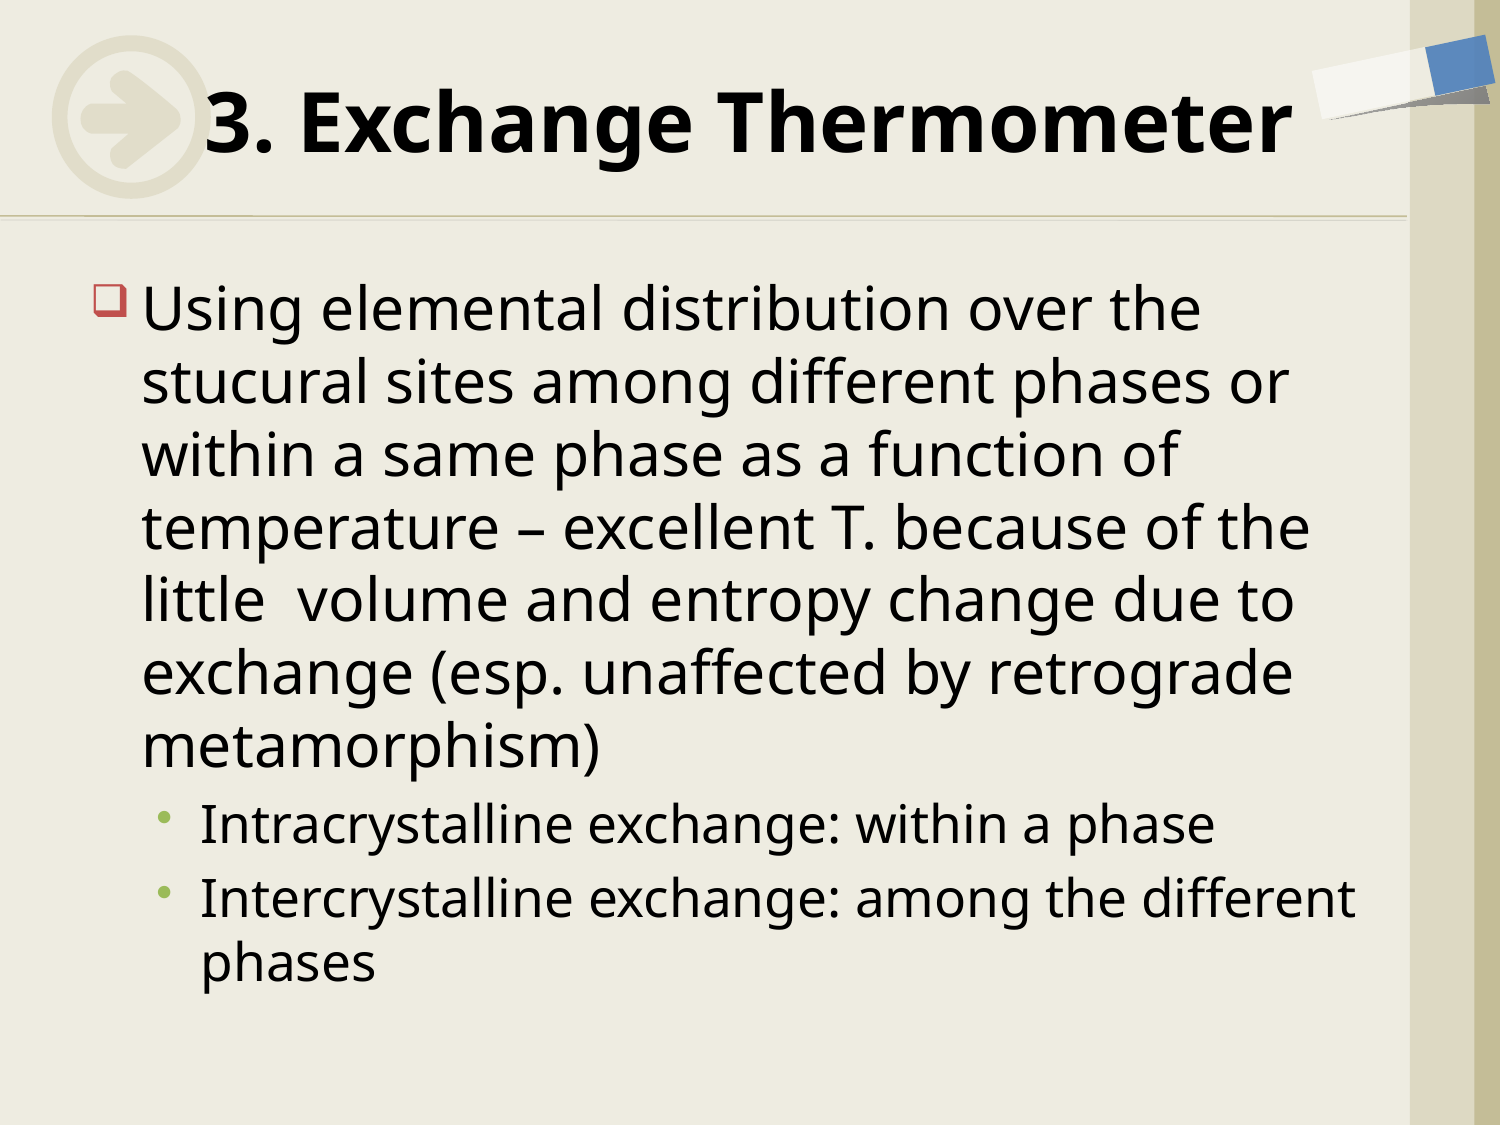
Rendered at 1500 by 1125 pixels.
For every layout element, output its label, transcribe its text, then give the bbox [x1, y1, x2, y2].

list Using elemental distribution over the stucural sites among different phases or within a same phase as a function of temperature – excellent T. because of the little volume and entropy change due to exchange (esp. unaffected by retrograde metamorphism) Intracrystalline exchange: within a phase Intercrystalline exchange: among the different phases [75, 262, 1406, 1005]
title 3. Exchange Thermometer [75, 24, 1425, 213]
